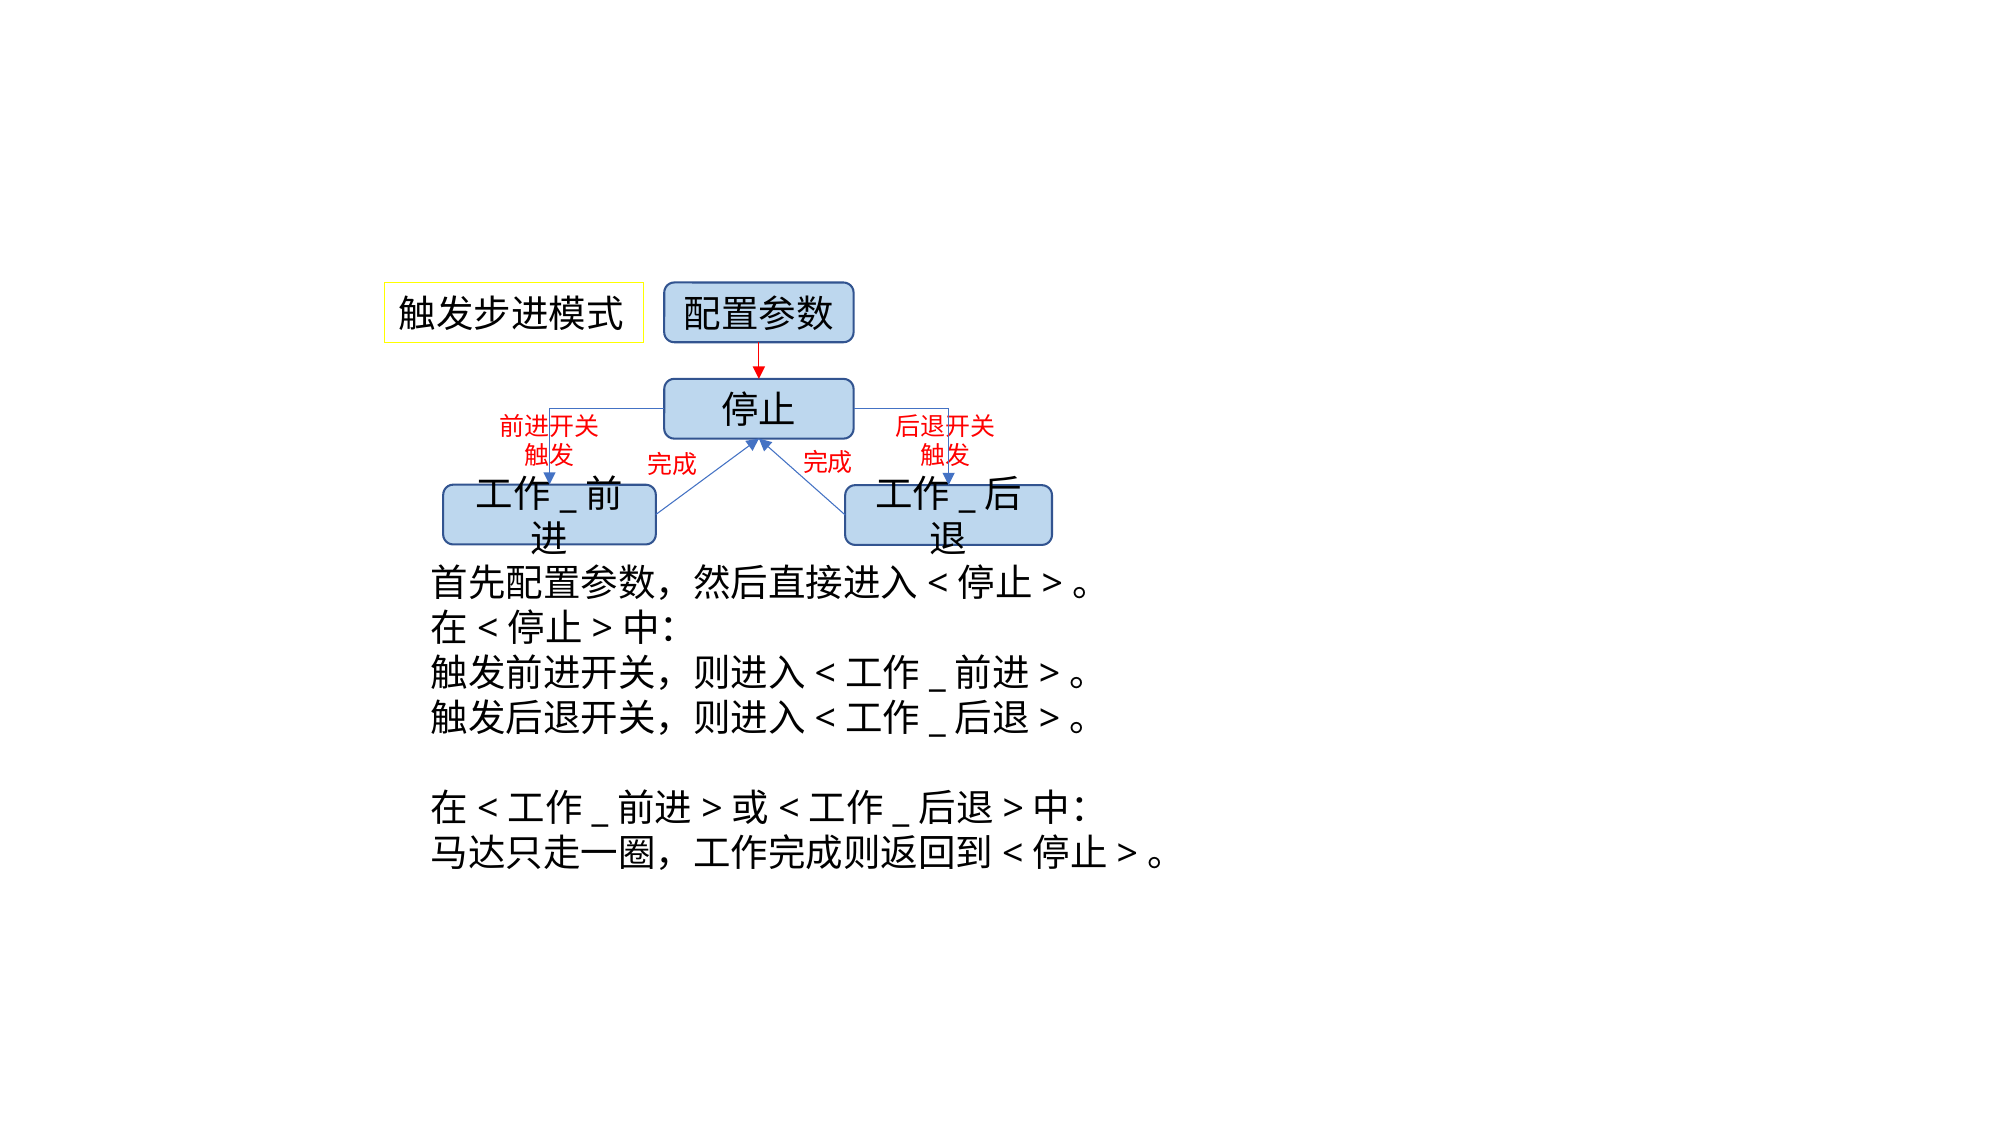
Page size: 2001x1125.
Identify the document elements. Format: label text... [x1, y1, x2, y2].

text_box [655, 438, 758, 515]
text_box 配置参数 [663, 281, 855, 344]
text_box 工作_后退 [844, 484, 1054, 546]
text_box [549, 408, 665, 485]
text_box 停止 [663, 377, 855, 439]
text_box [758, 438, 846, 516]
text_box 后退开关 触发 [878, 402, 1012, 478]
text_box 前进开关 触发 [483, 402, 616, 478]
text_box 首先配置参数，然后直接进入<停止>。 在<停止>中： 触发前进开关，则进入<工作_前进>。 触发后退开关，则进入<工作_后退>。 在<工作_前进>或<工作_后退>中： 马达只走一圈，工作完成则返回到<停止>。 [415, 551, 1275, 881]
text_box 触发步进模式 [384, 282, 644, 343]
text_box 完成 [846, 439, 853, 484]
text_box 工作_前进 [442, 483, 657, 546]
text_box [853, 408, 949, 486]
